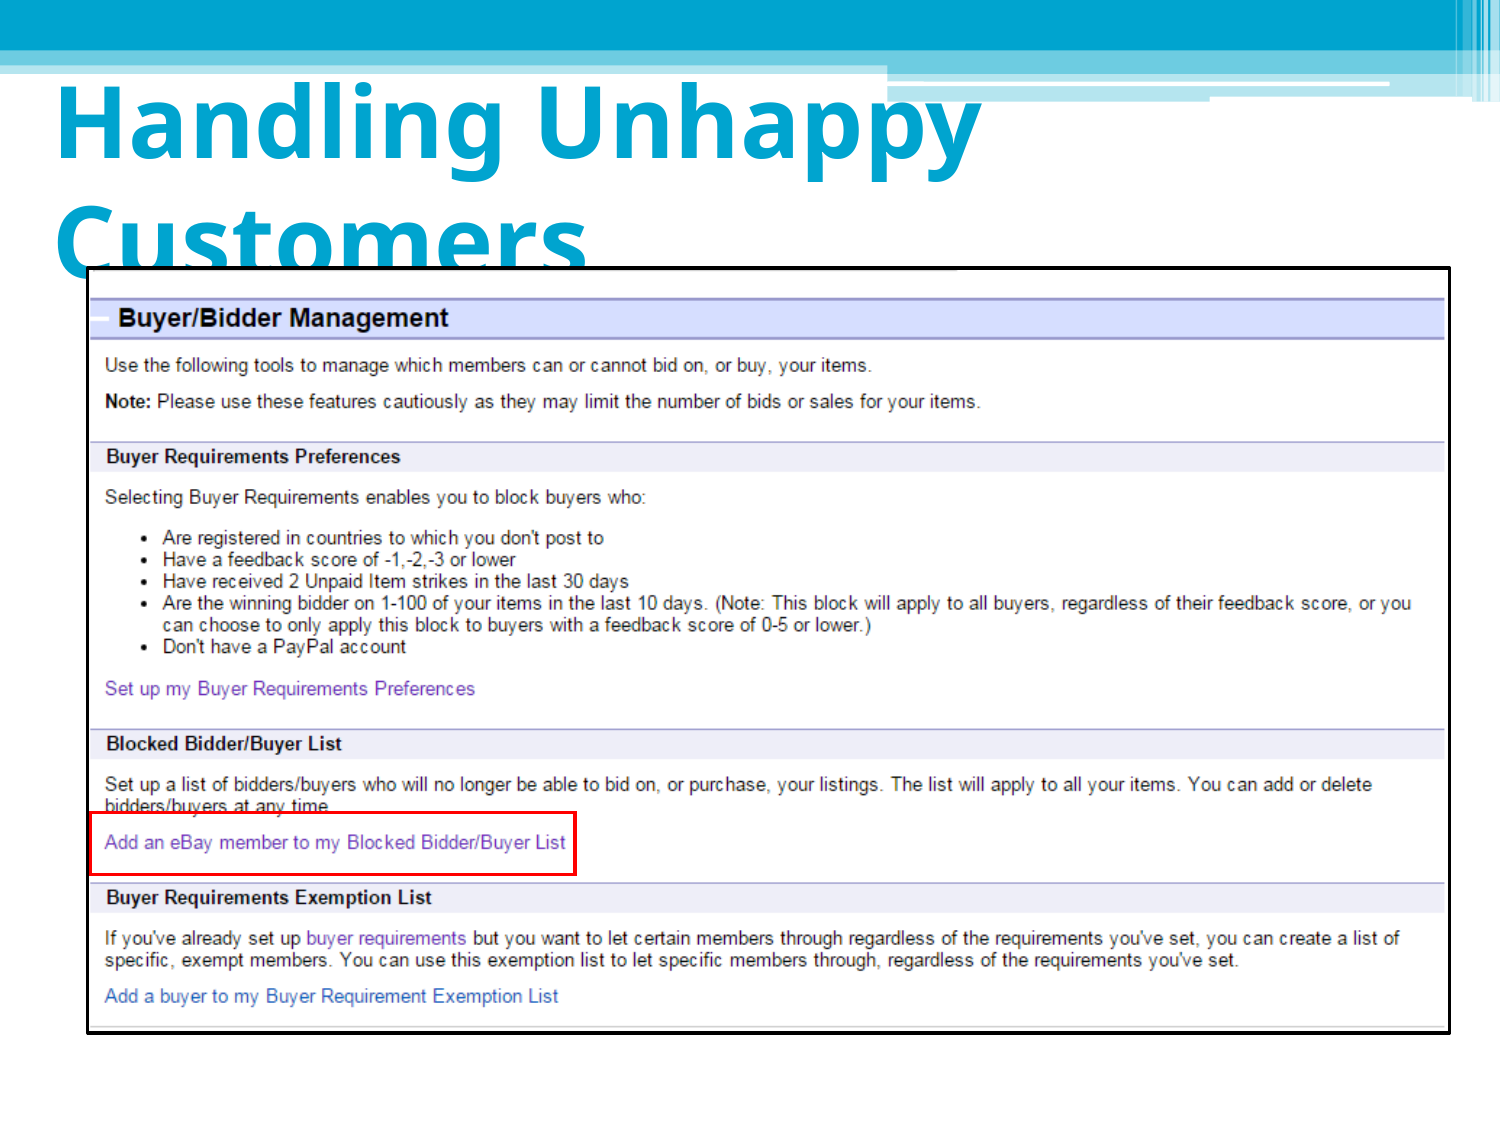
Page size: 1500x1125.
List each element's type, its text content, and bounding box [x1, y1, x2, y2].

picture [89, 269, 1449, 1032]
text_box Handling Unhappy Customers [37, 87, 1500, 269]
